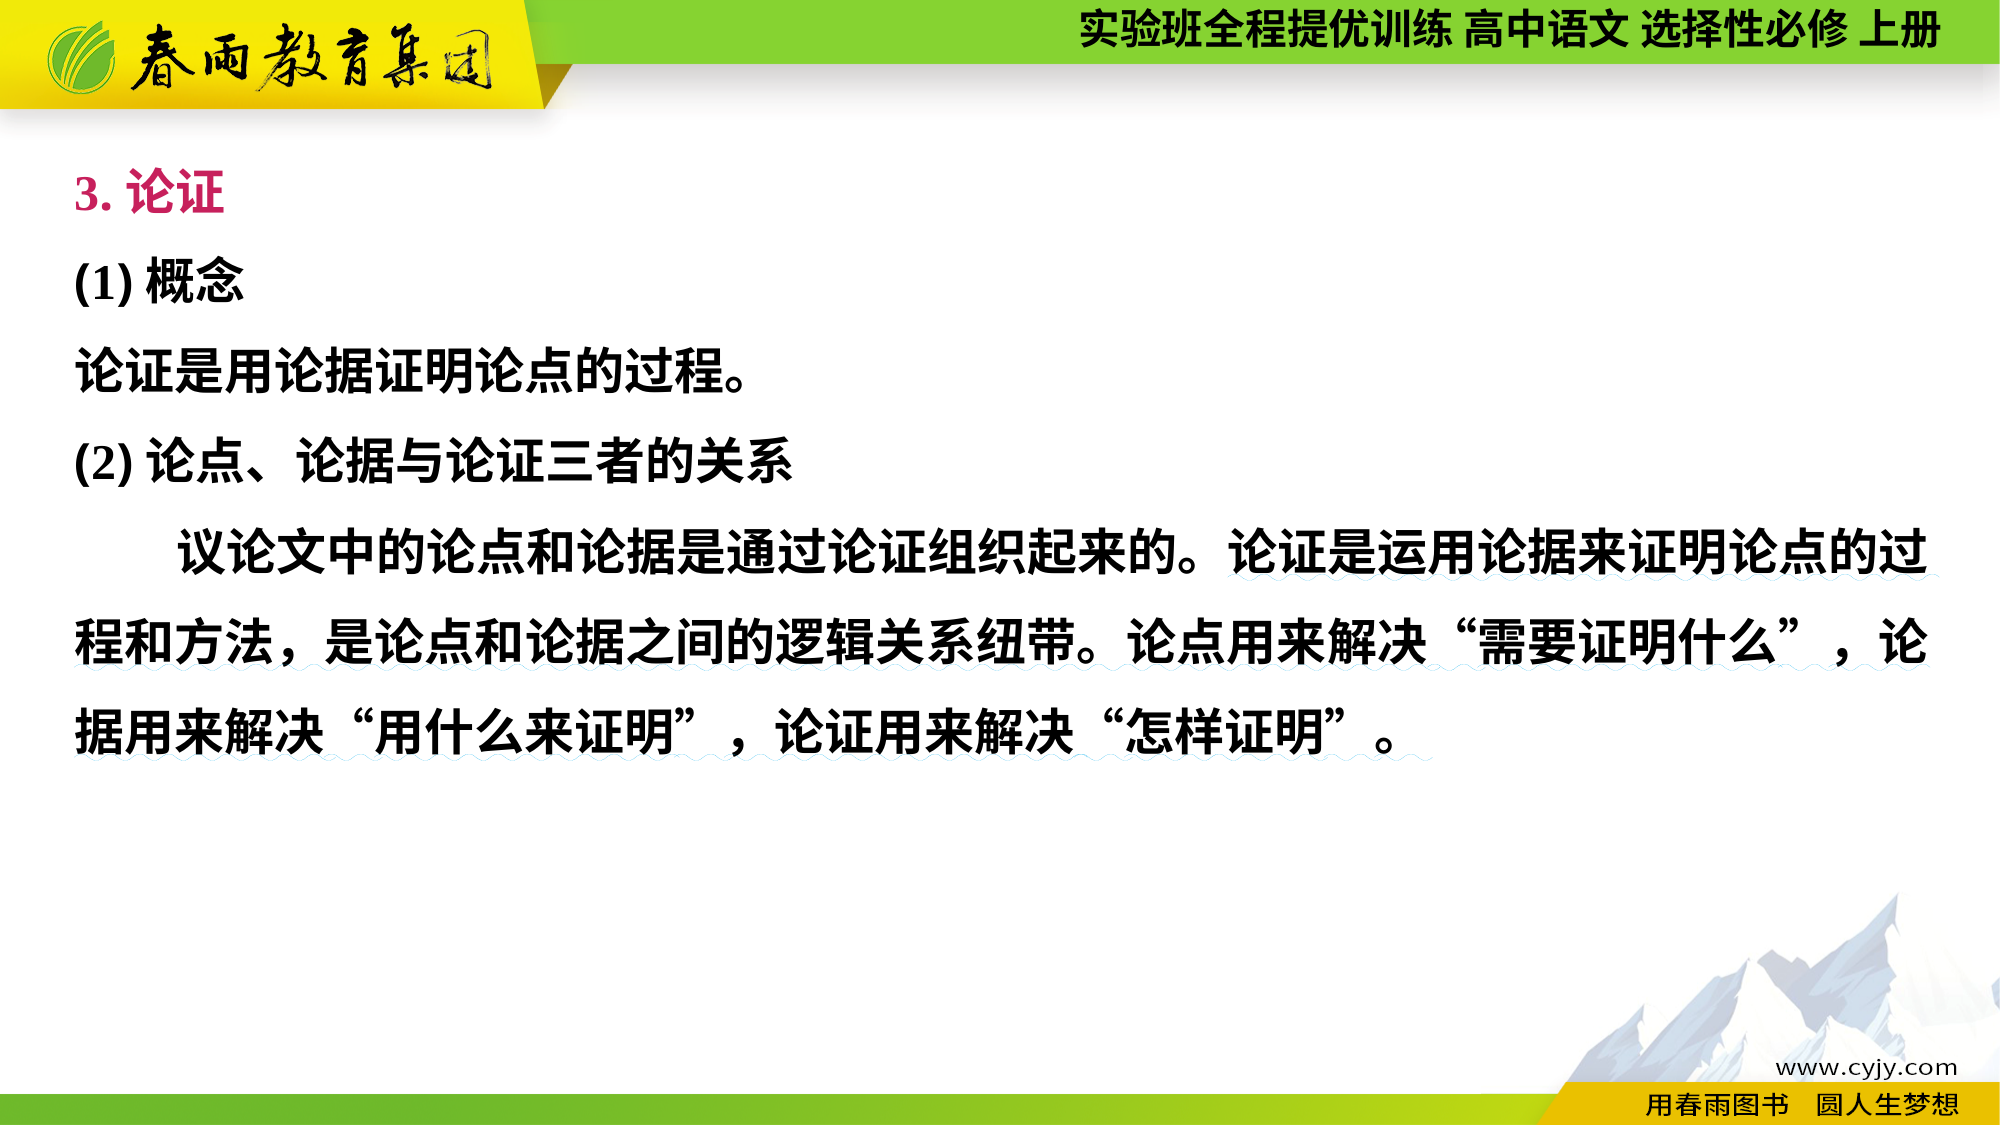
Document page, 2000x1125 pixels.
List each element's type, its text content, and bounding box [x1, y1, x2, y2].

list 3.论证 (1)概念 论证是用论据证明论点的过程。 (2)论点、论据与论证三者的关系 议论文中的论点和论据是通过论证组织起来的。论证是运用论据来证明论点的过程和方法，是论点和论据之间的逻辑关系纽带。论点用来解决“需要证明什么”，论据用来解决“用什么来证明”，论证用来解决“怎样证明”。 [59, 122, 1944, 774]
picture [0, 0, 2000, 1125]
